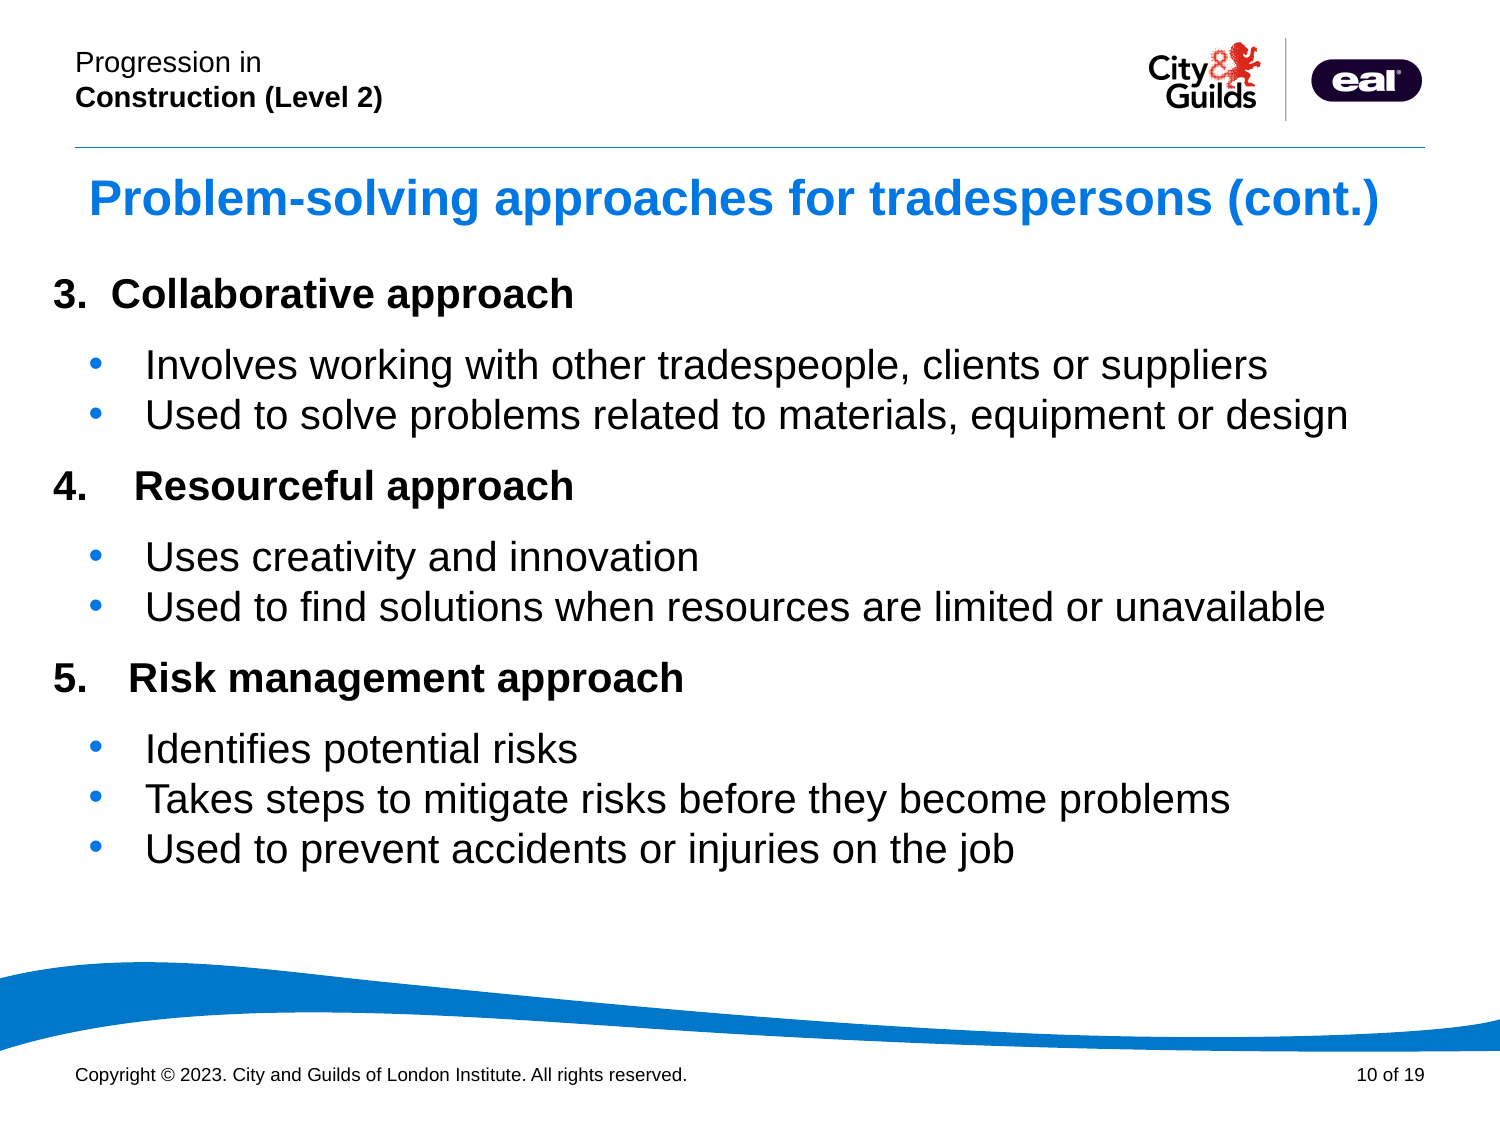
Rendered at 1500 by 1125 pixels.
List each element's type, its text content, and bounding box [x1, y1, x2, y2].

picture [1149, 38, 1422, 121]
title Problem-solving approaches for tradespersons (cont.) [74, 165, 1426, 229]
list 3. Collaborative approach Involves working with other tradespeople, clients or suppliers Used to solve problems related to materials, equipment or design Resourceful approach Uses creativity and innovation Used to find solutions when resources are limited or unavailable Risk management approach Identifies potential risks Takes steps to mitigate risks before they become problems Used to prevent accidents or injuries on the job [52, 266, 1404, 933]
